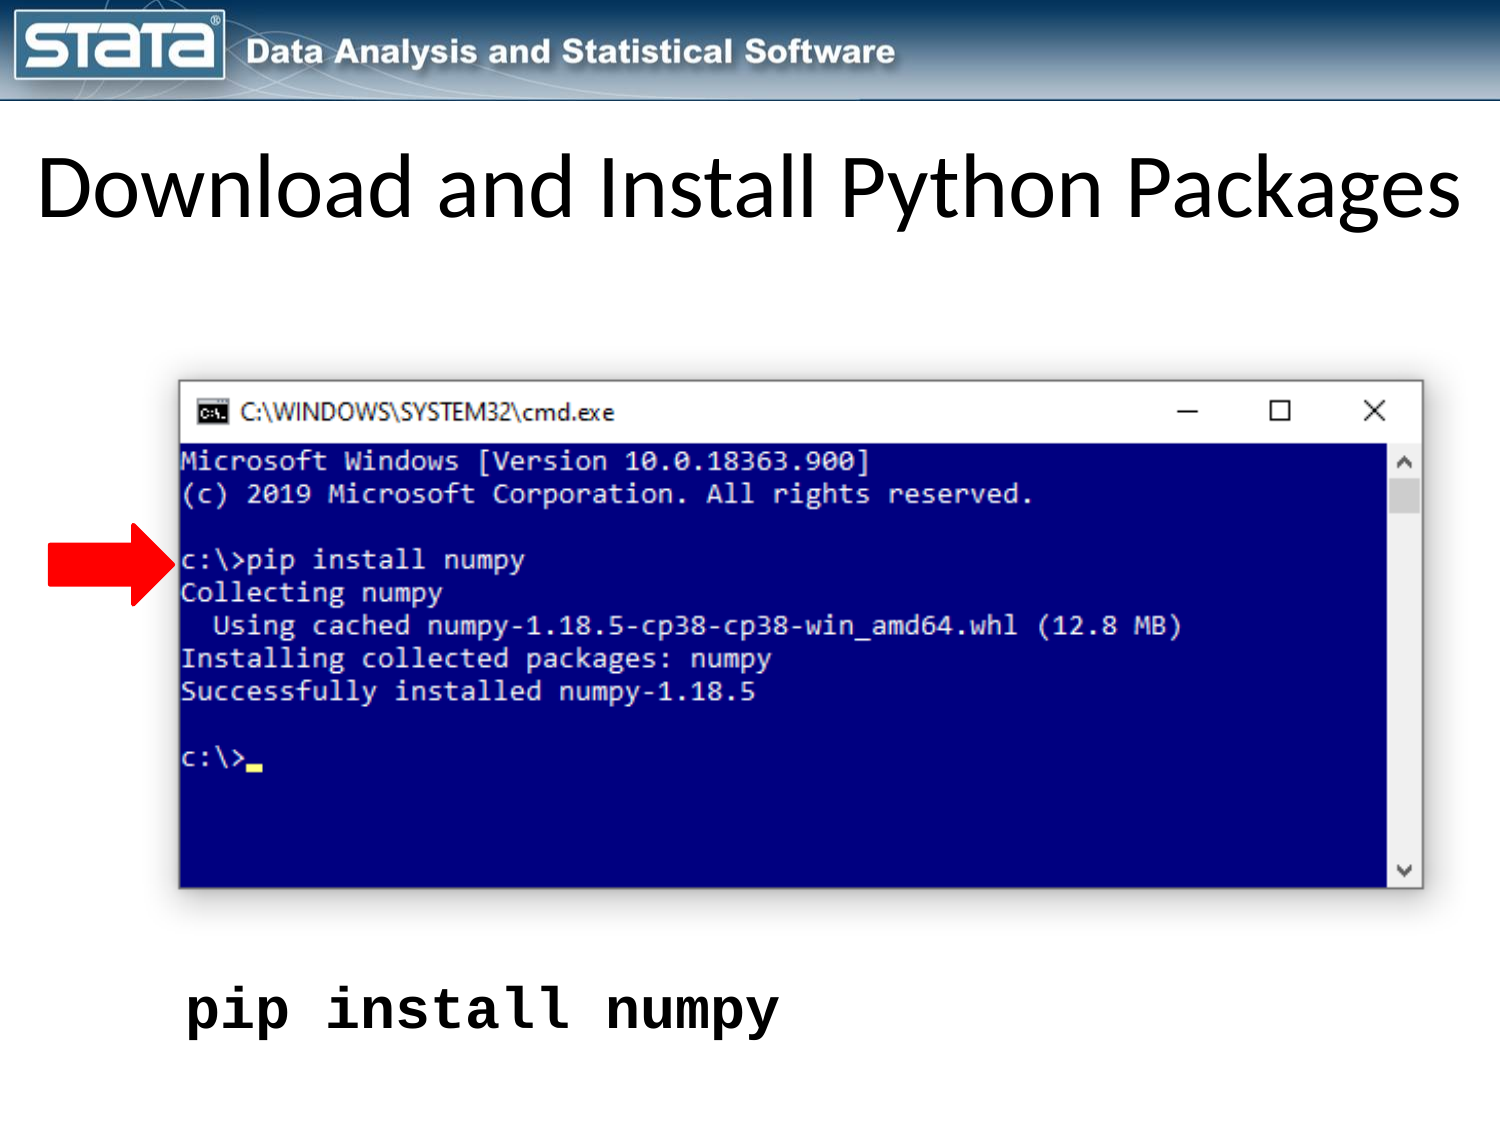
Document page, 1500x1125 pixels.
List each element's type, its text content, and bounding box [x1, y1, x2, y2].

title Download and Install Python Packages [0, 99, 1500, 263]
text_box [47, 542, 107, 587]
picture [0, 0, 1500, 99]
picture [112, 299, 1476, 938]
text_box pip install numpy [170, 962, 796, 1048]
